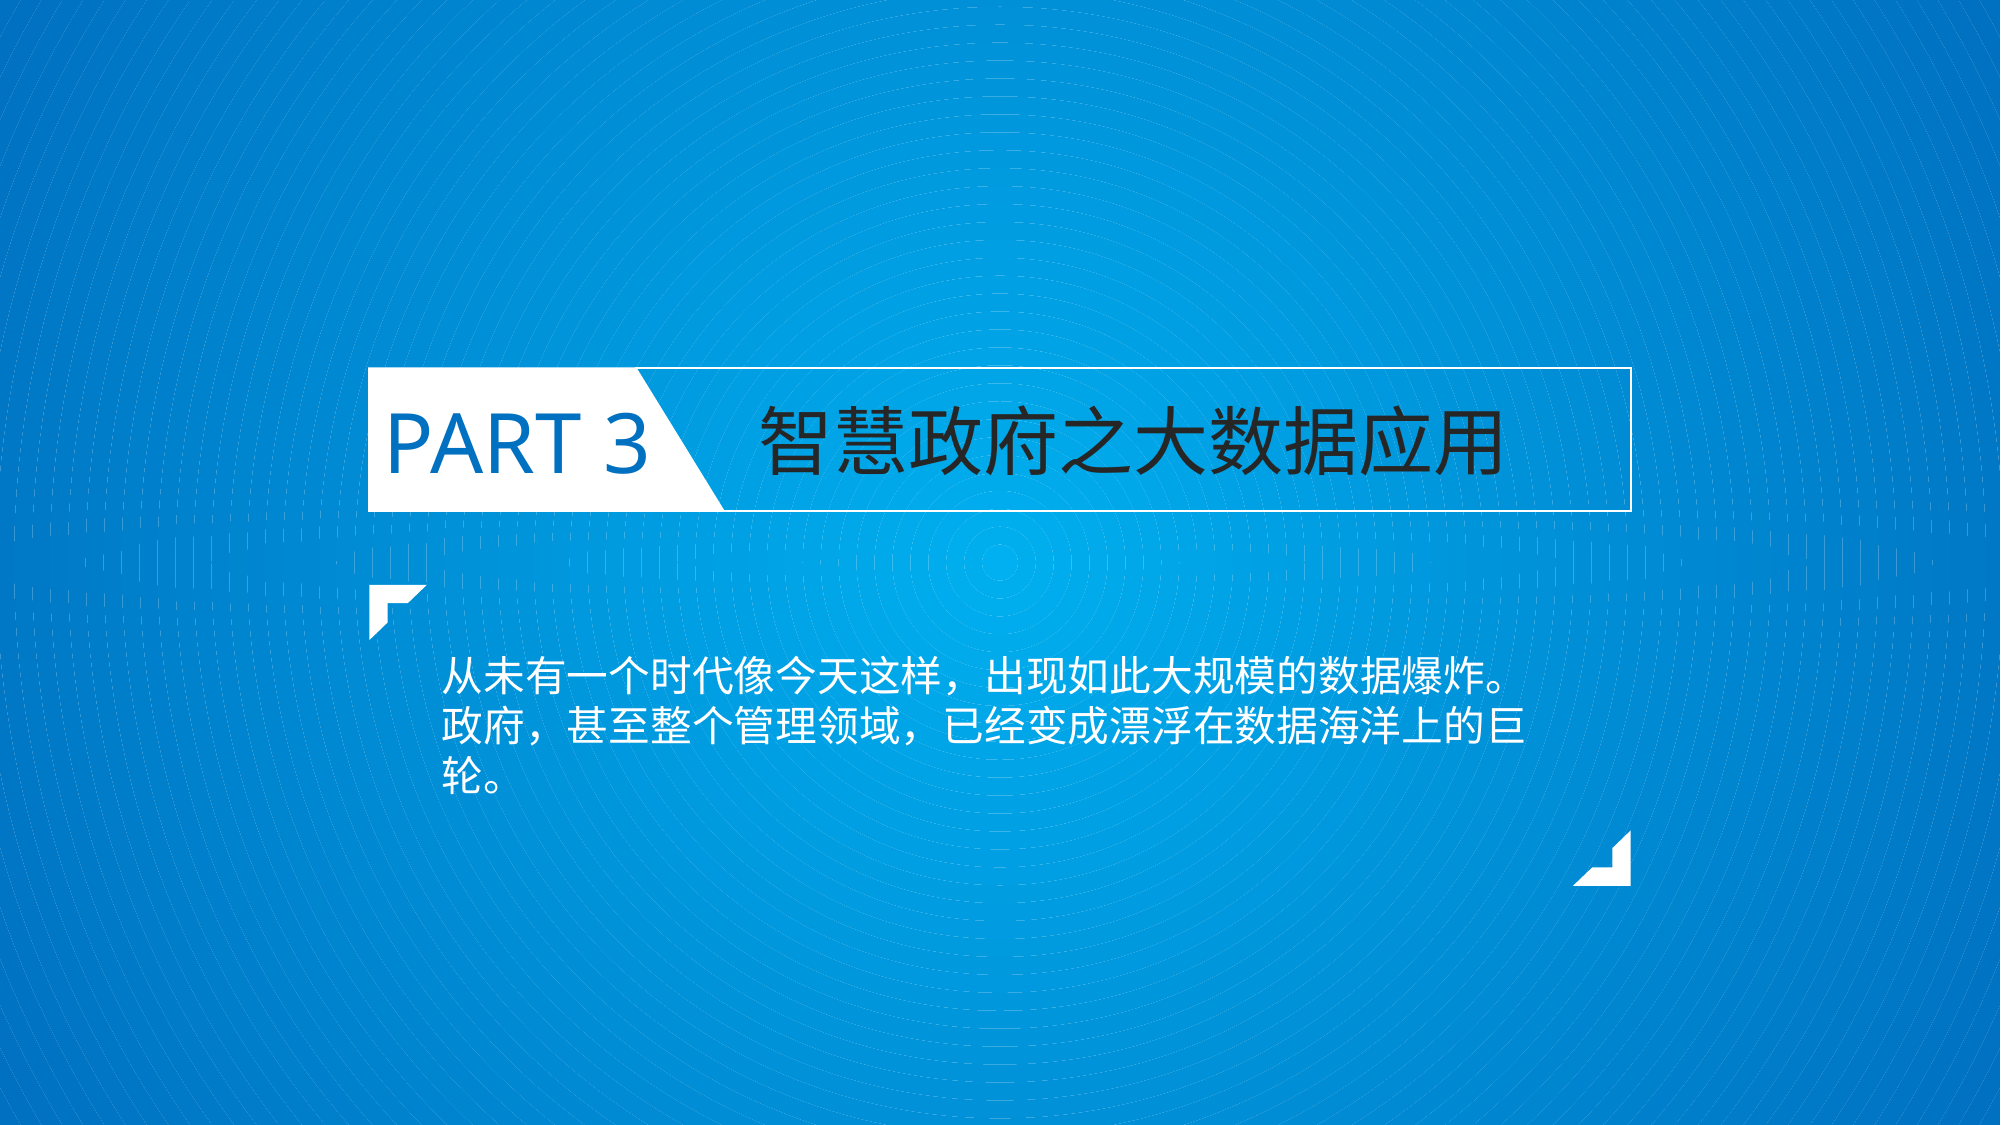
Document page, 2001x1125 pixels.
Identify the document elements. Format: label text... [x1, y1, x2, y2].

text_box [369, 368, 1631, 511]
text_box [368, 583, 430, 643]
text_box 从未有一个时代像今天这样，出现如此大规模的数据爆炸。政府，甚至整个管理领域，已经变成漂浮在数据海洋上的巨轮。 [426, 642, 1573, 808]
text_box [1570, 828, 1632, 887]
